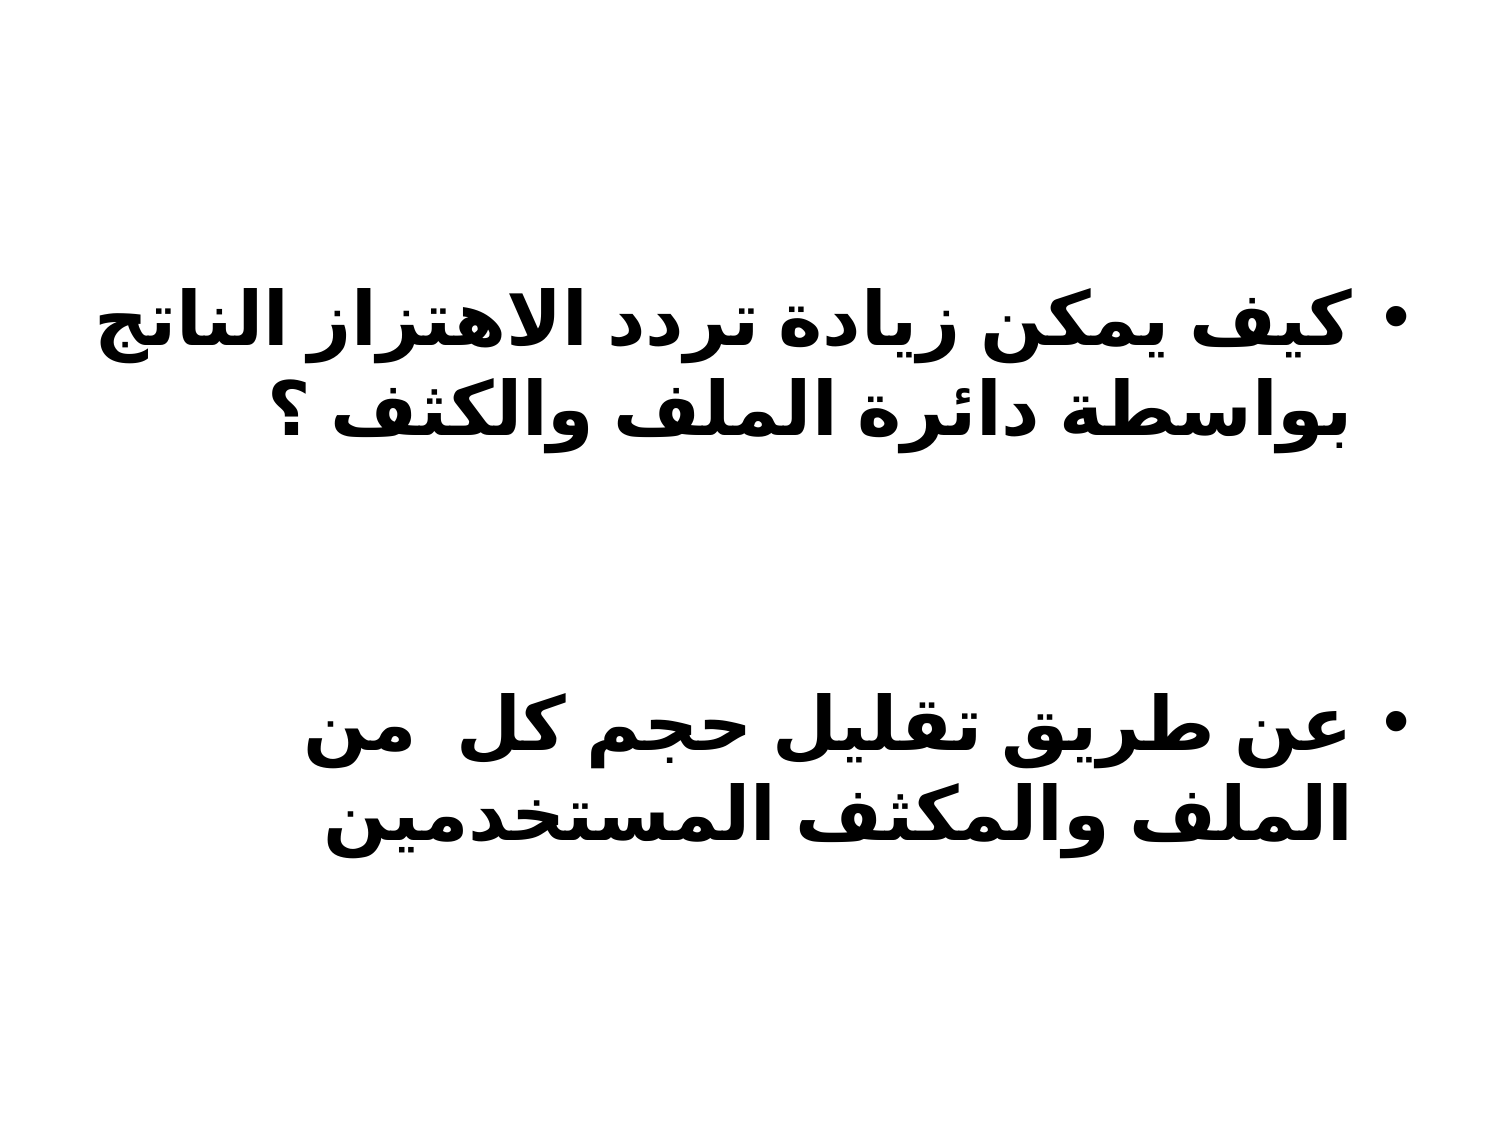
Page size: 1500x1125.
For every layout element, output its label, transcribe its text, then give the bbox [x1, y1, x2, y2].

list كيف يمكن زيادة تردد الاهتزاز الناتج بواسطة دائرة الملف والكثف ؟ عن طريق تقليل حجم كل من الملف والمكثف المستخدمين [75, 262, 1425, 1005]
